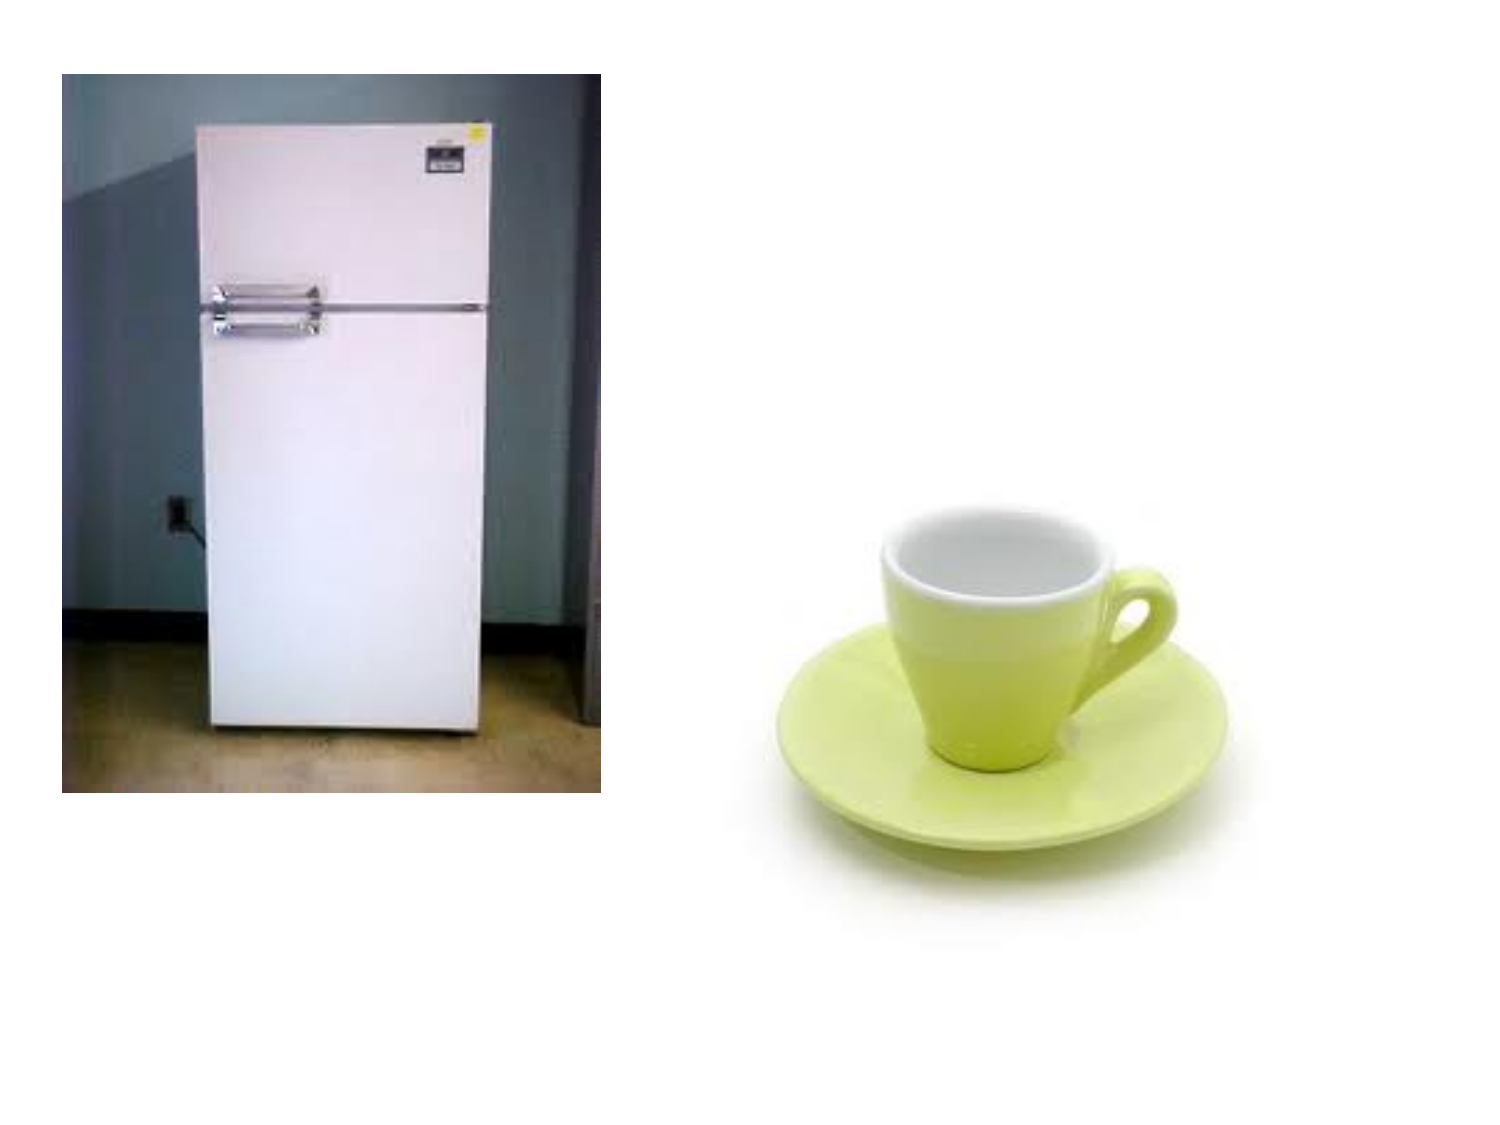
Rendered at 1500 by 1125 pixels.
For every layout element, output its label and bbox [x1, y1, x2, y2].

picture [723, 404, 1282, 963]
picture [62, 74, 601, 794]
